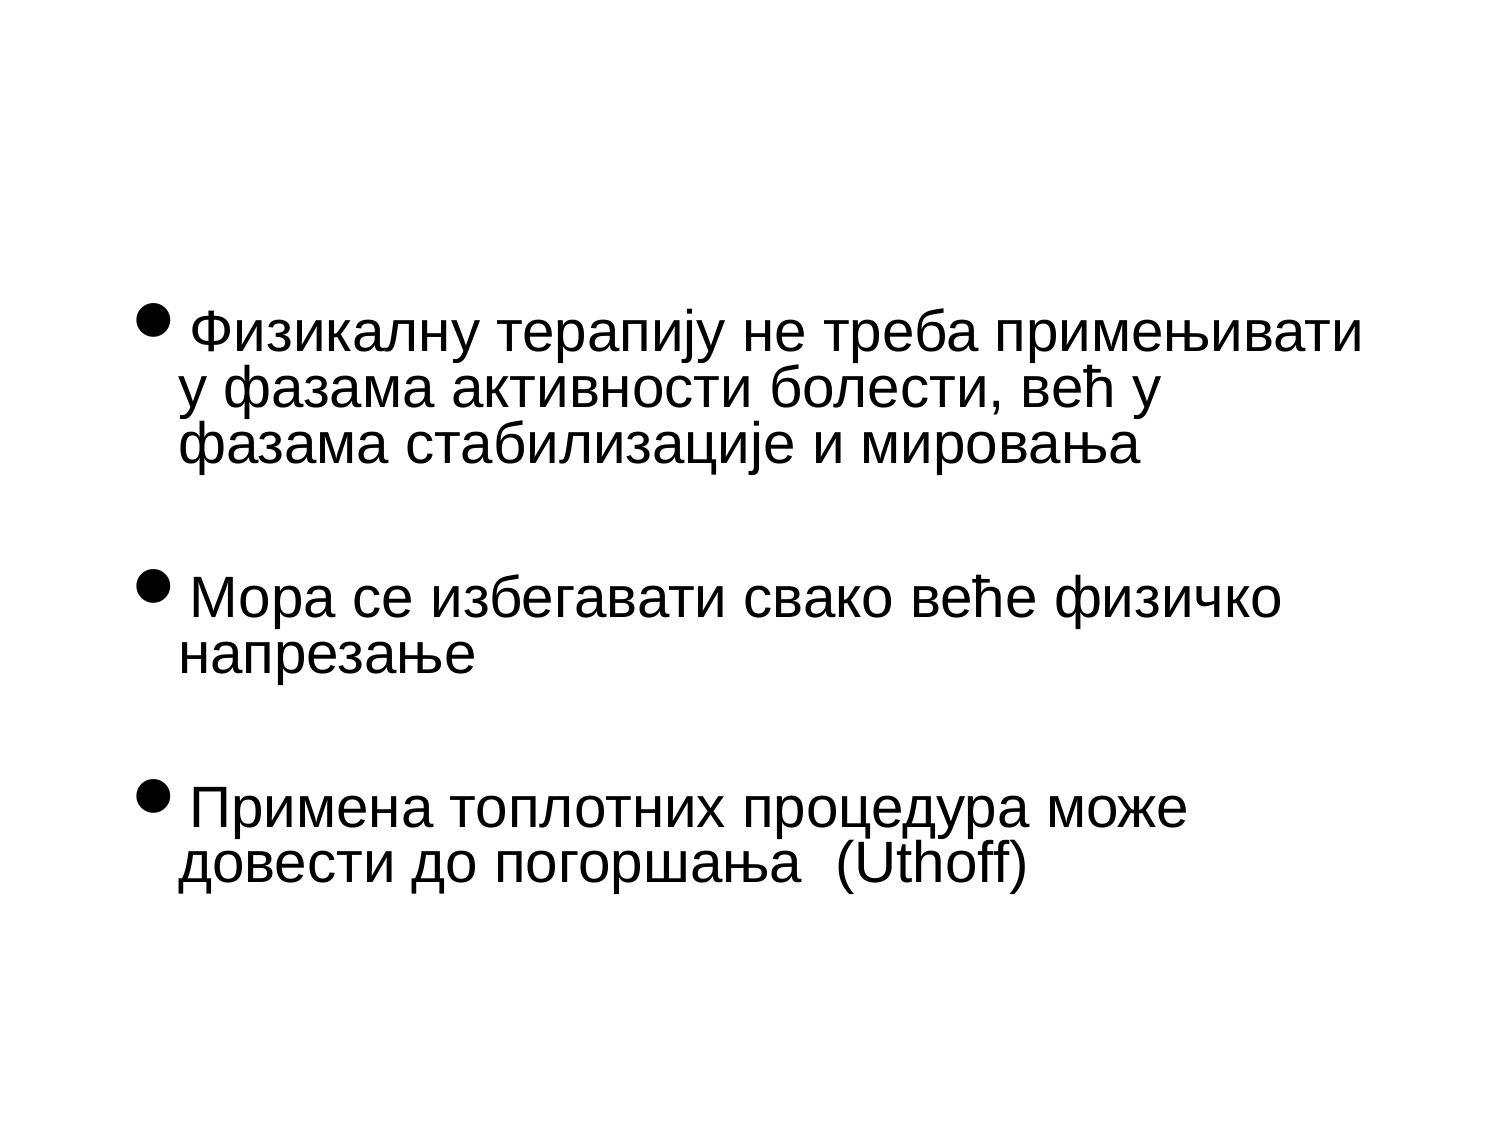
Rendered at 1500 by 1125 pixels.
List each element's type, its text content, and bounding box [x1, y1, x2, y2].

list Физикалну терапију не треба примењивати у фазама активности болести, већ у фазама стабилизације и мировања Мора се избегавати свако веће физичко напрезање Примена топлотних процедура може довести до погоршања (Uthoff) [103, 299, 1397, 1014]
